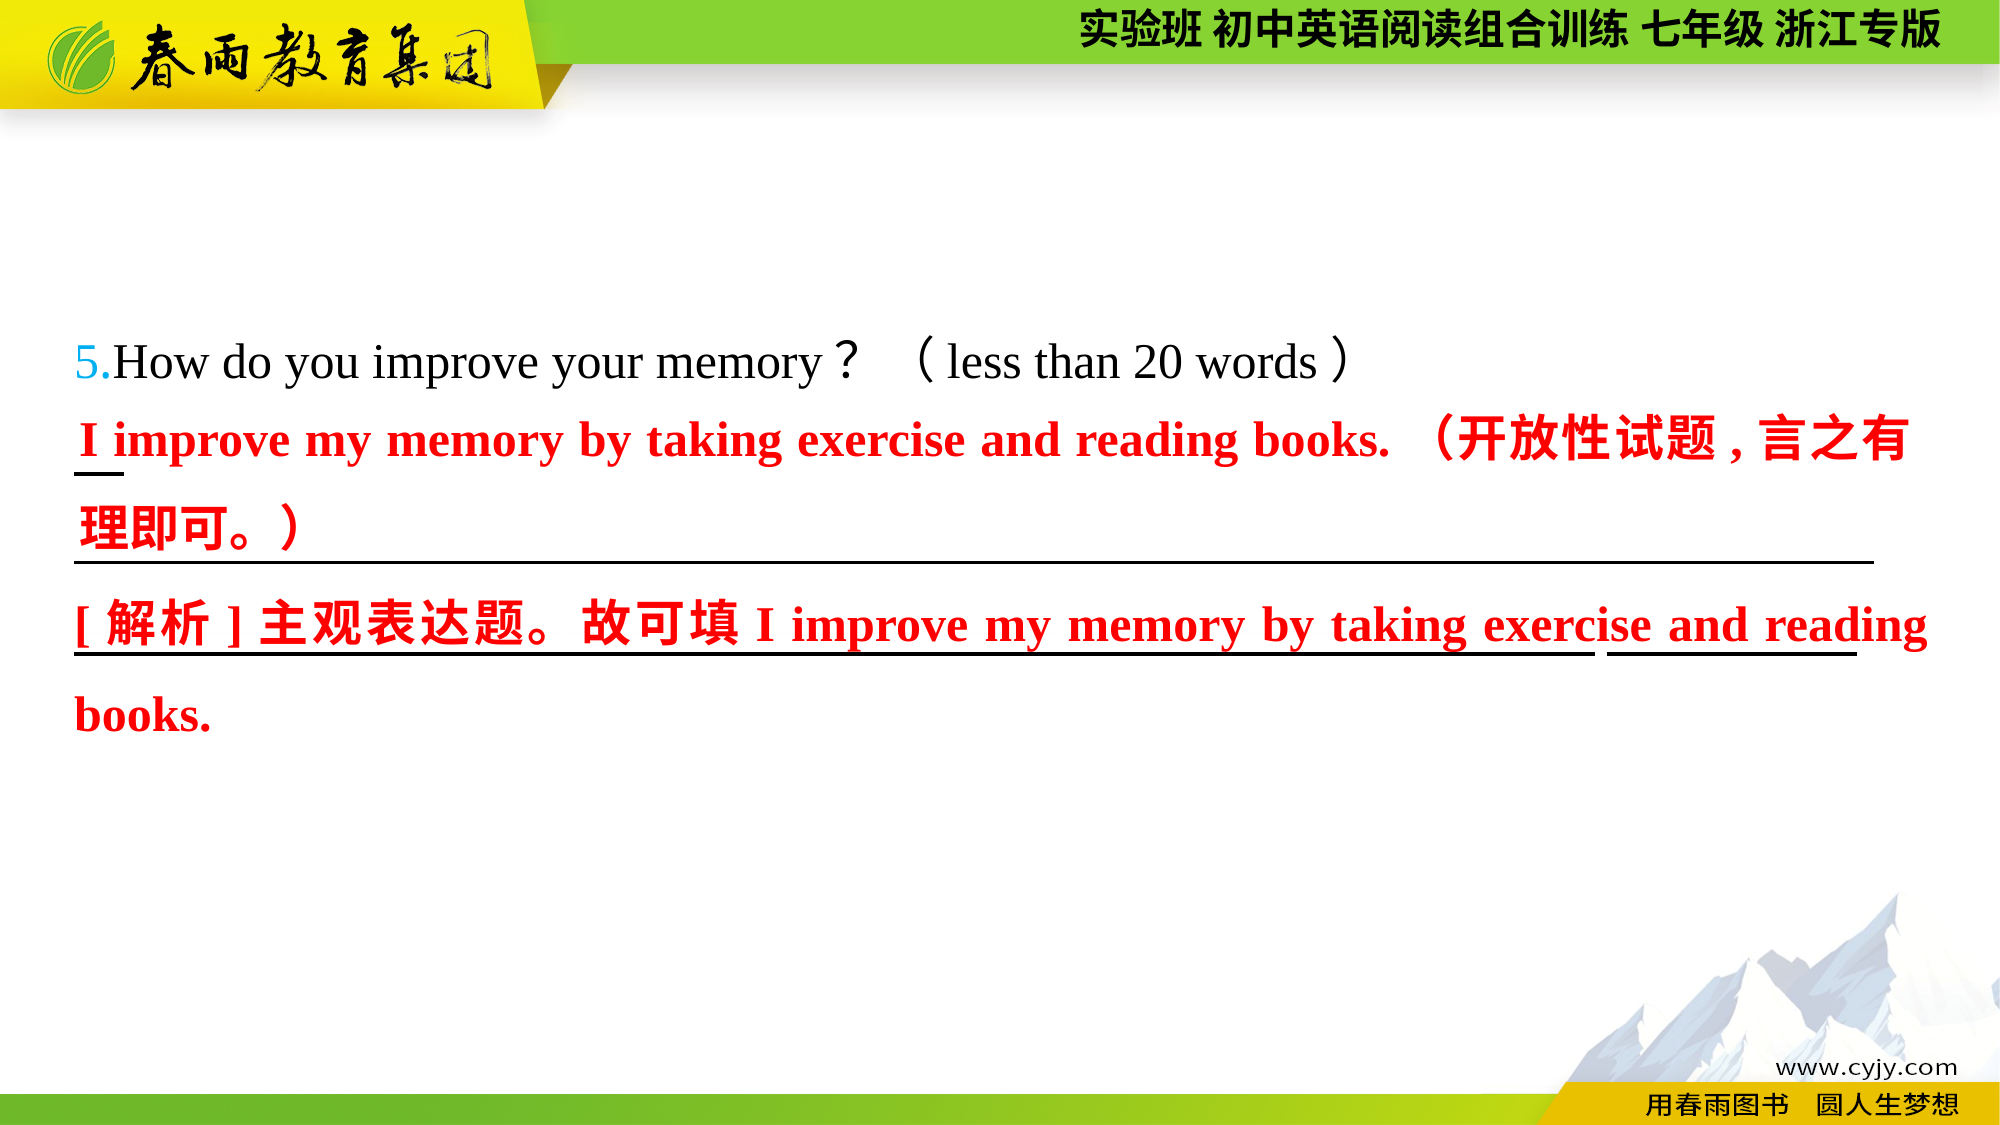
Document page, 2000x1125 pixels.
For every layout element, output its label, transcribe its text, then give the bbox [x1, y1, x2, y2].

picture [0, 0, 2000, 1125]
list 5.How do you improve your memory？（less than 20 words） ________________________________________________________________________ ————————————————————————————————————— [59, 290, 1944, 553]
text_box I improve my memory by taking exercise and reading books.（开放性试题,言之有理即可。） [64, 368, 1927, 553]
text_box [解析]主观表达题。故可填I improve my memory by taking exercise and reading books. [59, 553, 1944, 749]
